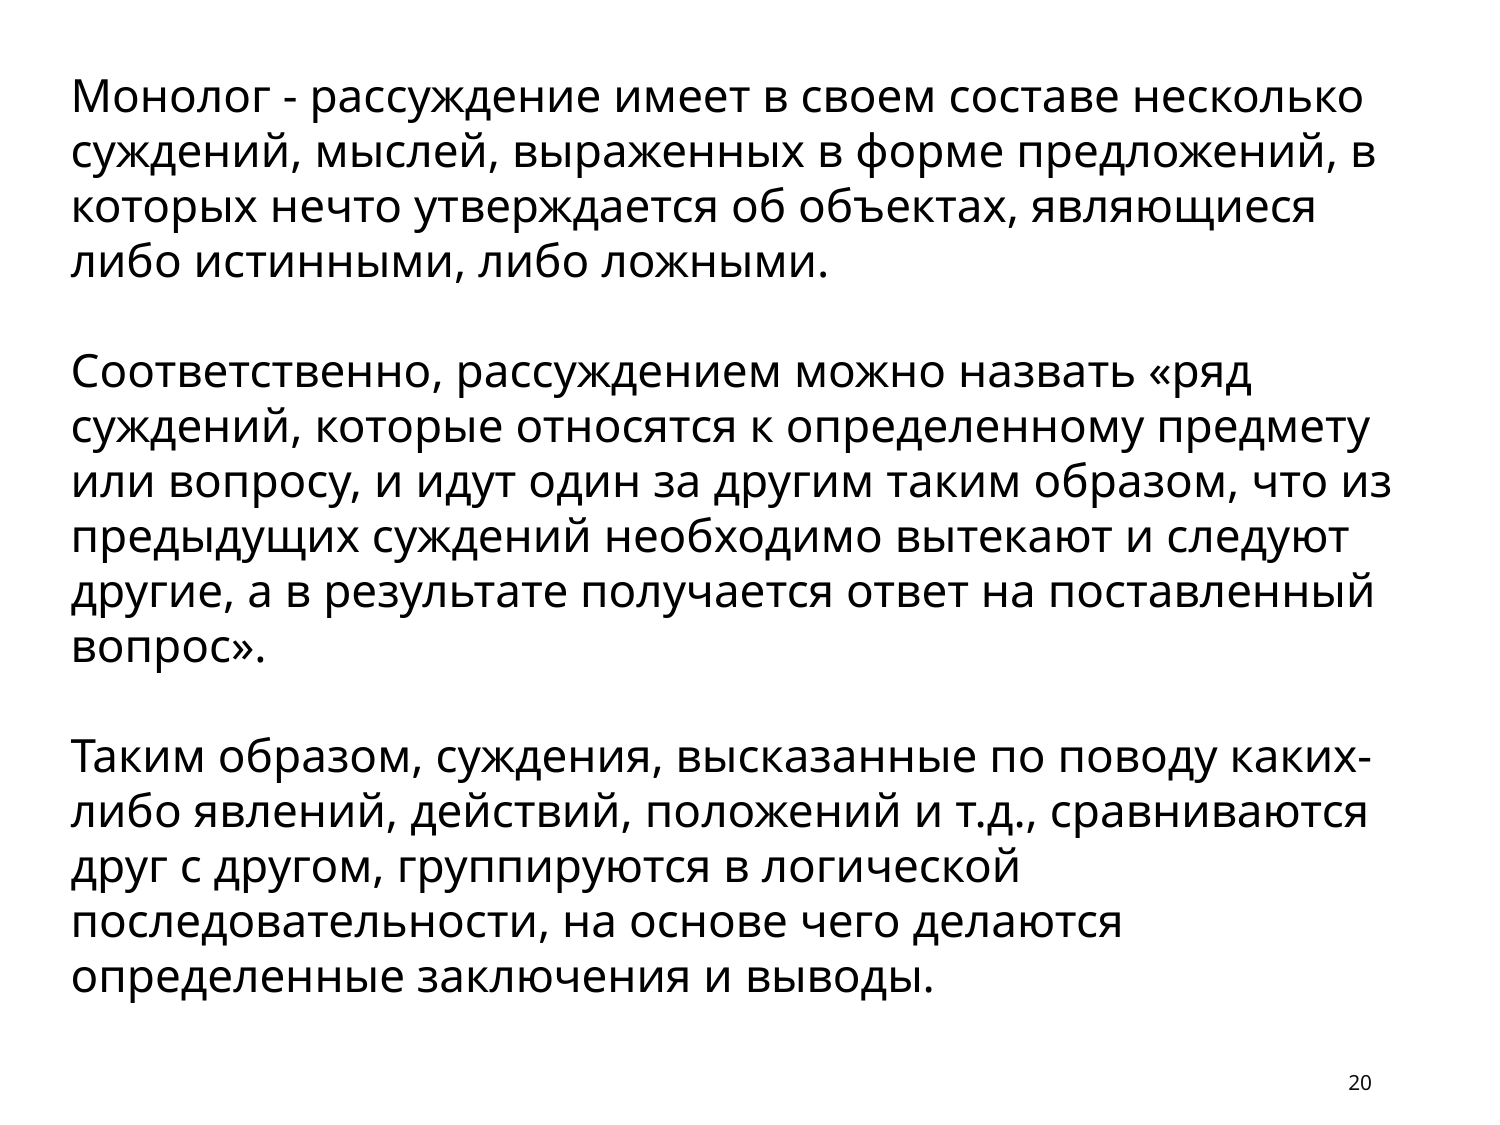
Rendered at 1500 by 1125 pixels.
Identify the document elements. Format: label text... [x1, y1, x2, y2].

text_box Монолог - рассуждение имеет в своем составе несколько суждений, мыслей, выраженных в форме предложений, в которых нечто утверждается об объектах, являющиеся либо истинными, либо ложными. Соответственно, рассуждением можно назвать «ряд суждений, которые относятся к определенному предмету или вопросу, и идут один за другим таким образом, что из предыдущих суждений необходимо вытекают и следуют другие, а в результате получается ответ на поставленный вопрос». Таким образом, суждения, высказанные по поводу каких-либо явлений, действий, положений и т.д., сравниваются друг с другом, группируются в логической последовательности, на основе чего делаются определенные заключения и выводы. [55, 59, 1447, 1010]
slide_number 20 [1333, 1061, 1454, 1107]
